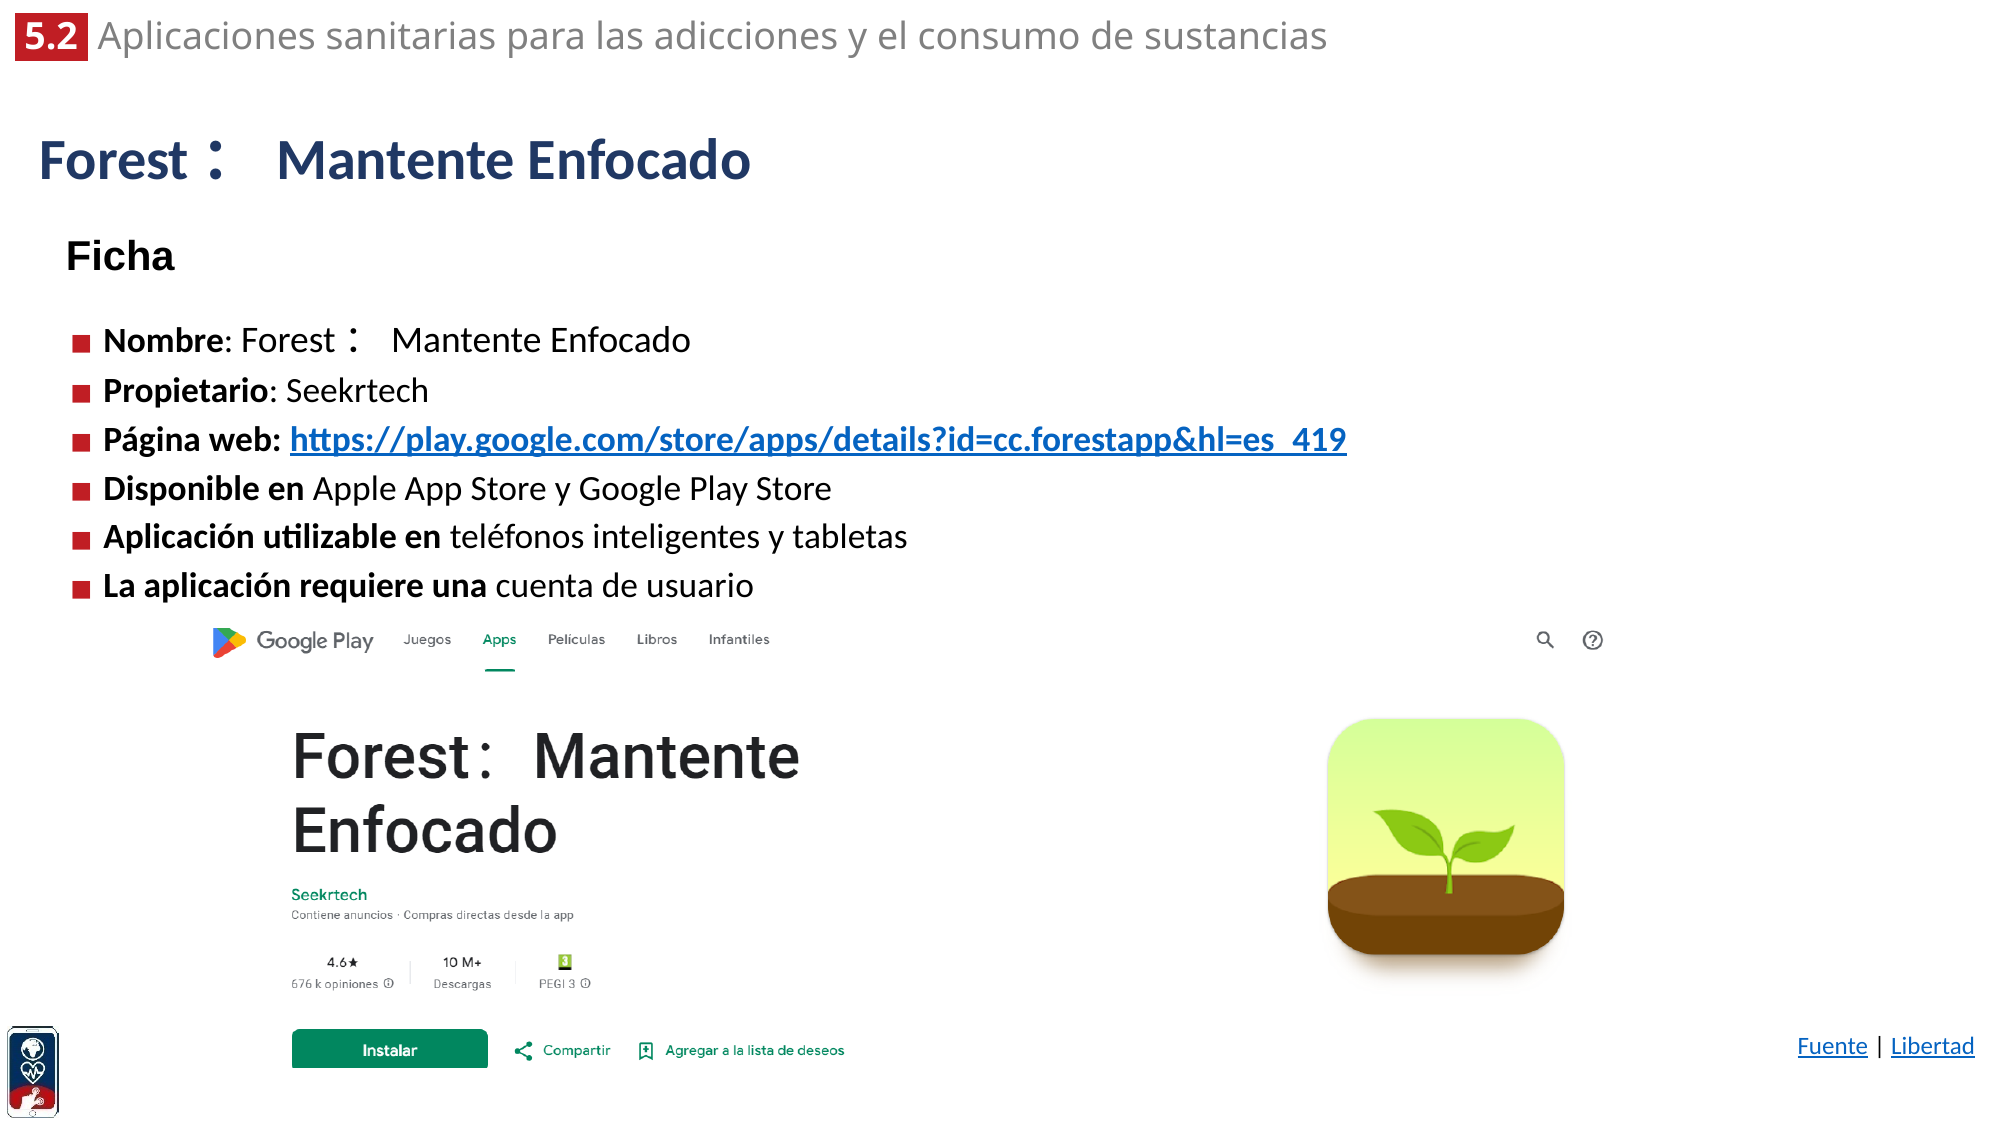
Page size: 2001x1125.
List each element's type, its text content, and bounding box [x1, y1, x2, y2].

text_box [50, 207, 1497, 273]
title Forest：Mantente Enfocado [25, 106, 1840, 207]
picture [198, 628, 1623, 1068]
text_box Fuente | Libertad [1623, 1022, 1991, 1068]
list Ficha [50, 225, 938, 300]
picture [7, 1026, 59, 1118]
text_box Nombre: Forest：Mantente Enfocado Propietario: Seekrtech Página web: https://play.google.com/store/apps/details?id=cc.forestapp&hl=es_419 Disponible en Apple App Store y Google Play Store Aplicación utilizable en teléfonos inteligentes y tabletas La aplicación requiere una cuenta de usuario [50, 300, 1571, 648]
